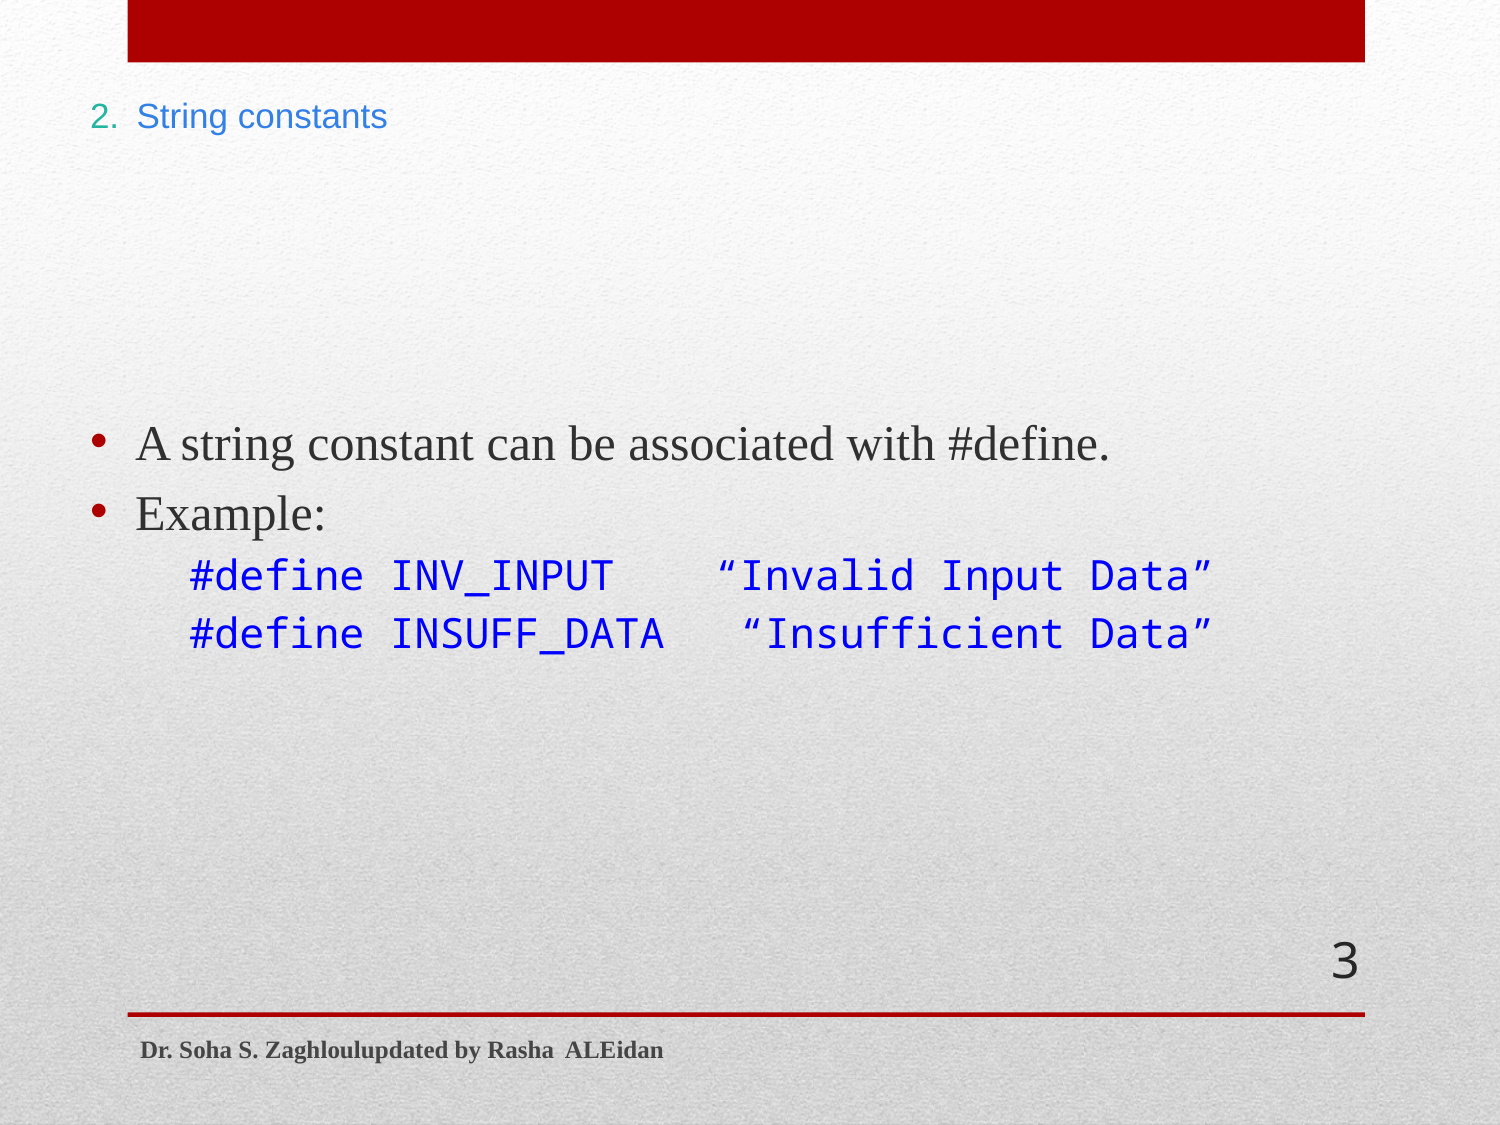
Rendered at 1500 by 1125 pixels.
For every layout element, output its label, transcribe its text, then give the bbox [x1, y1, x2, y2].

slide_number 3 [1250, 933, 1375, 993]
footer Dr. Soha S. Zaghloul updated by Rasha ALEidan [125, 1018, 925, 1079]
list A string constant can be associated with #define. Example: #define INV_INPUT “Invalid Input Data” #define INSUFF_DATA “Insufficient Data” [75, 149, 1329, 1059]
title 2. String constants [75, 52, 1263, 149]
